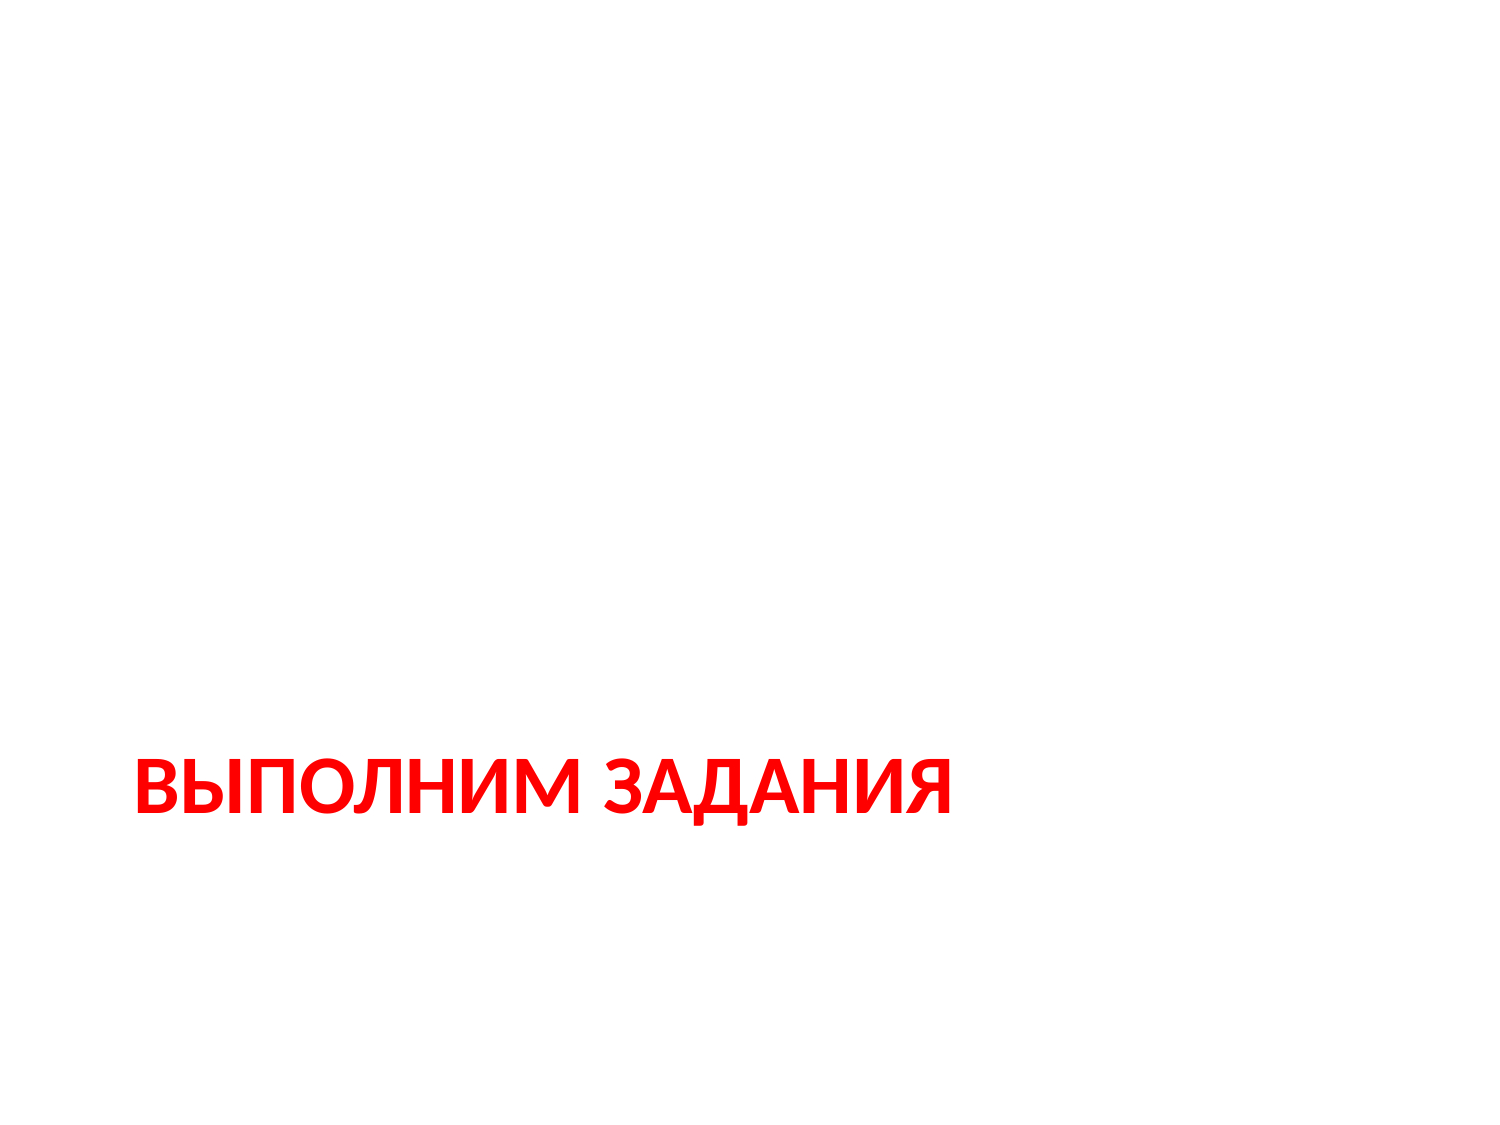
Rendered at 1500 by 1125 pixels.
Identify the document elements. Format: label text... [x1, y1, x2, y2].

title выполним задания [118, 722, 1394, 947]
